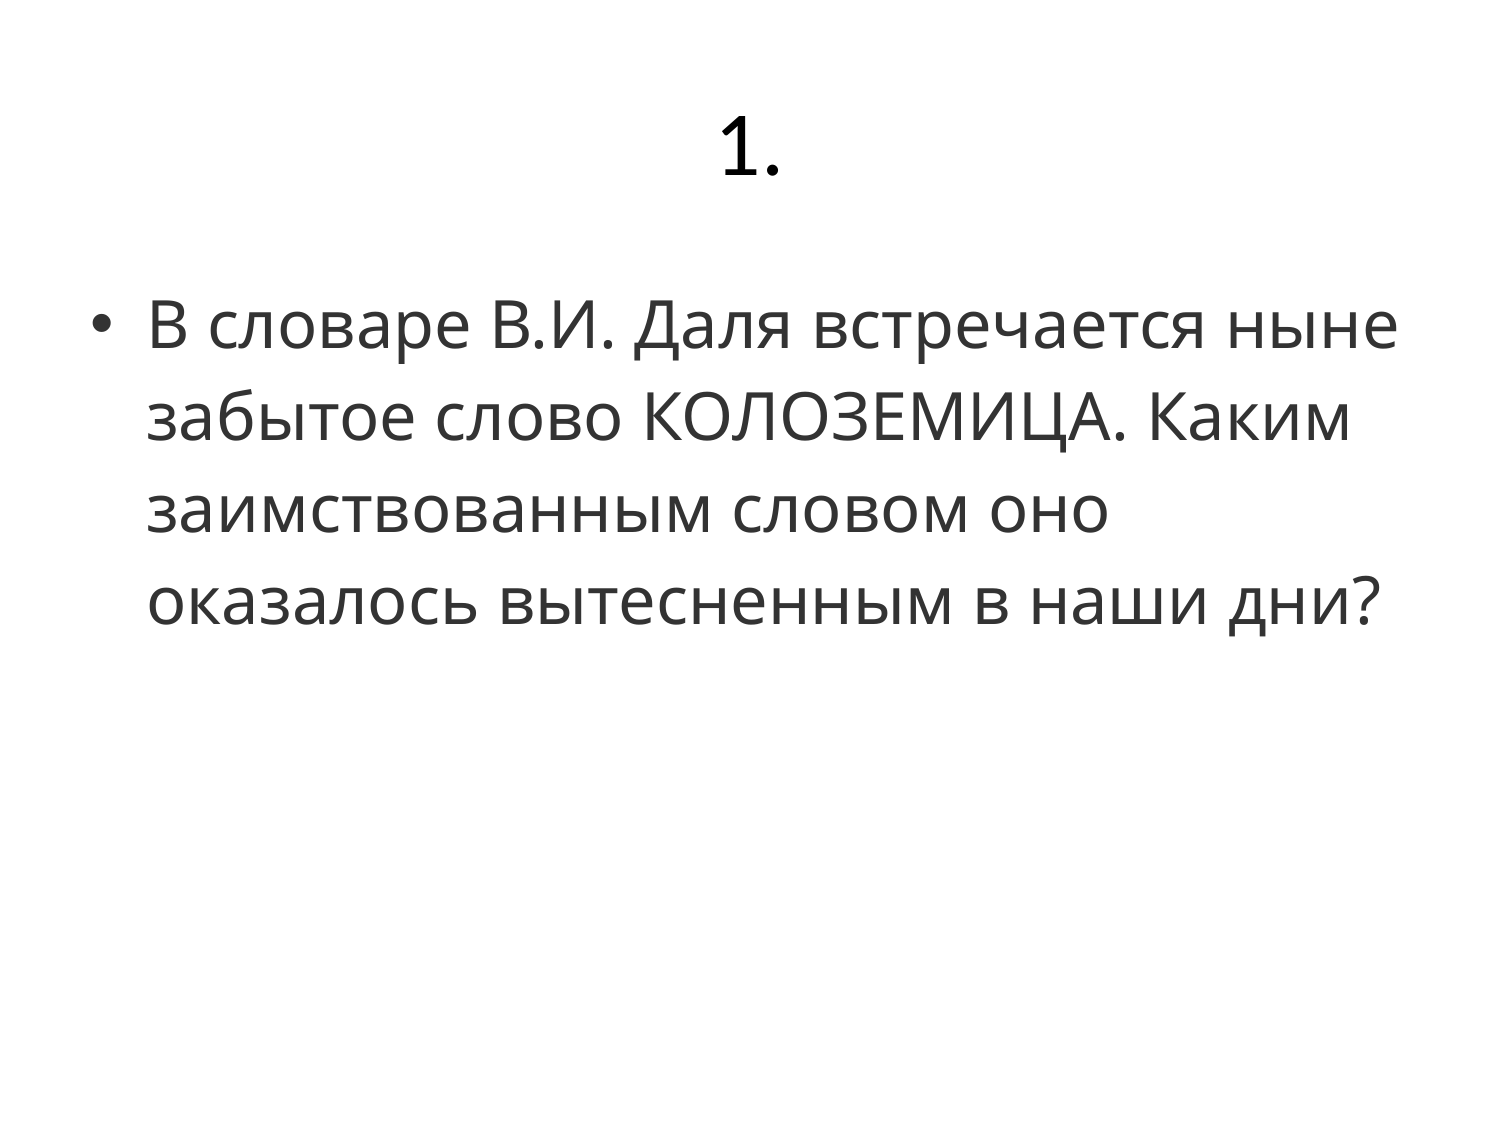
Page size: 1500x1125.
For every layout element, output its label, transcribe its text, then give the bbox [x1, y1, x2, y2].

title 1. [75, 45, 1425, 233]
list В словаре В.И. Даля встречается ныне забытое слово КОЛОЗЕМИЦА. Каким заимствованным словом оно оказалось вытесненным в наши дни? [75, 262, 1425, 1005]
